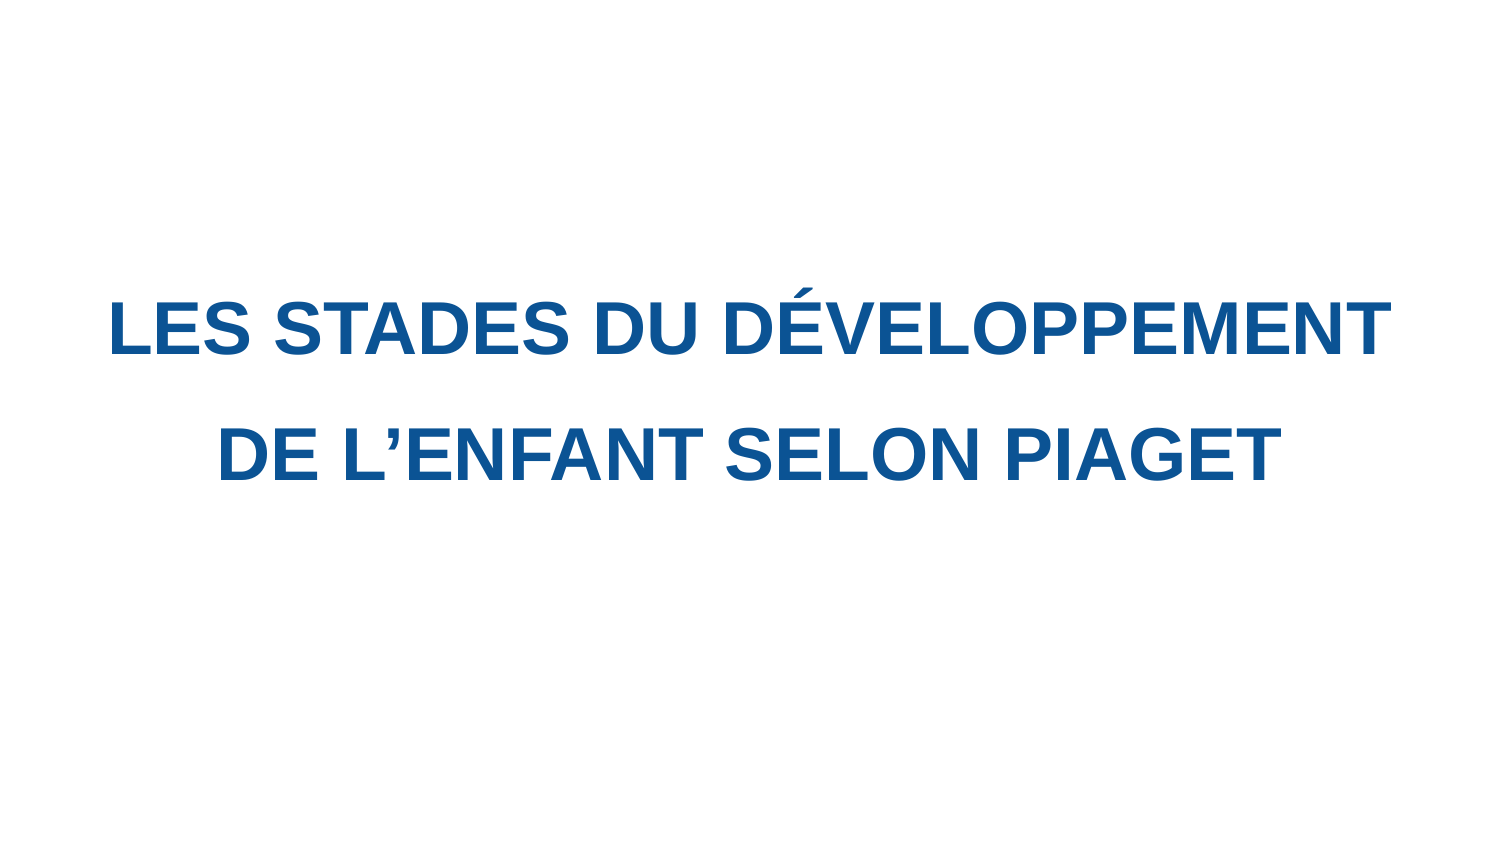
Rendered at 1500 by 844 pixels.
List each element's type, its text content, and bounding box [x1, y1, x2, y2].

list LES STADES DU DÉVELOPPEMENT DE L’ENFANT SELON PIAGET [51, 250, 1449, 593]
